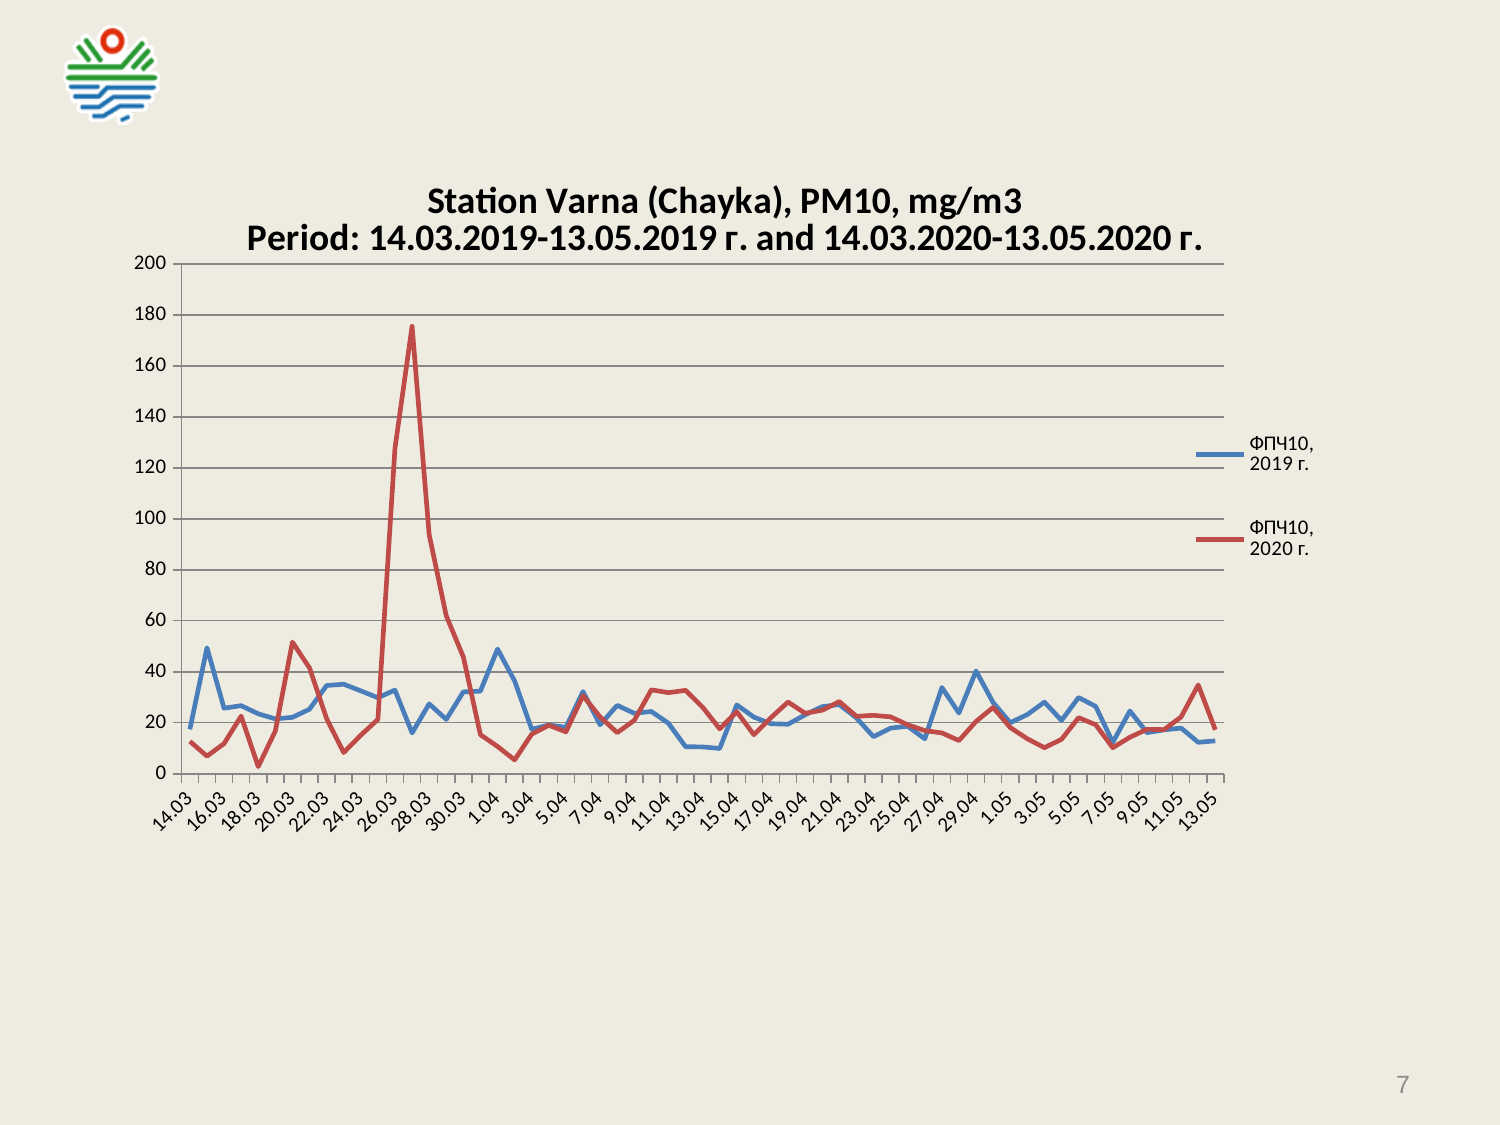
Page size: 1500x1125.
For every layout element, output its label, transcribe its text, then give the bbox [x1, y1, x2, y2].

slide_number 7 [1087, 1072, 1425, 1125]
chart [99, 149, 1351, 951]
picture [62, 24, 163, 125]
